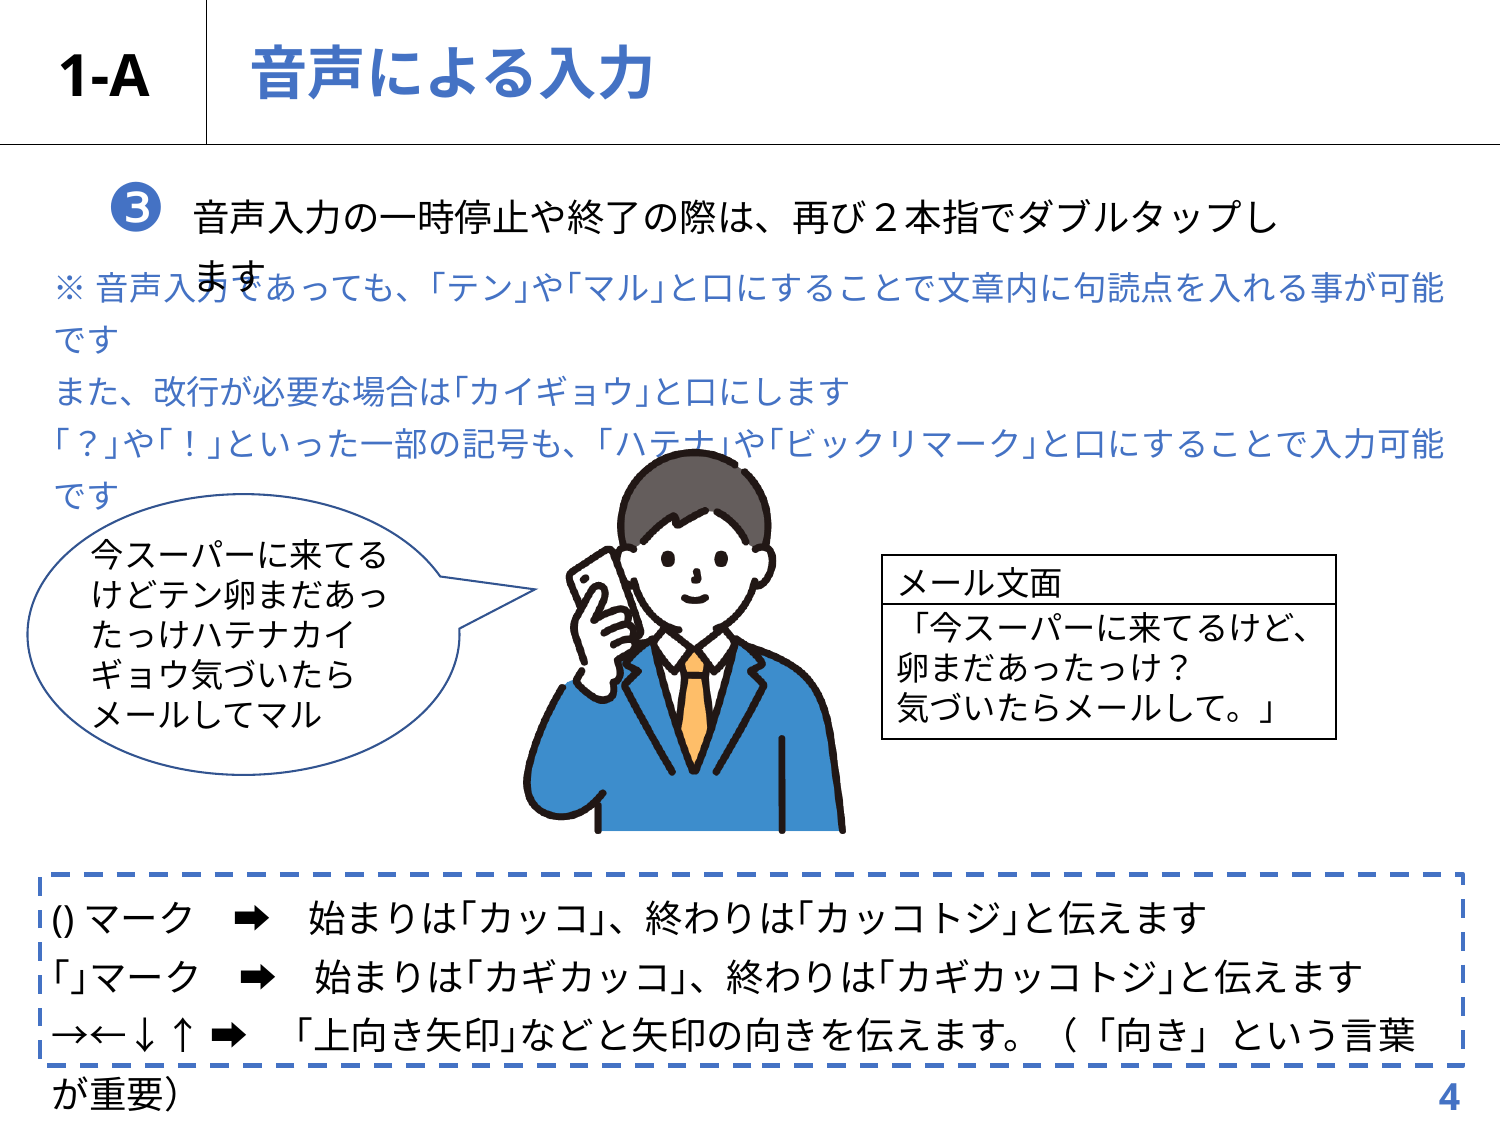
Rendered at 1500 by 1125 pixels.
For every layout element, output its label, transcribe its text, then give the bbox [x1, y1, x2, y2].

text_box メール文面 [881, 554, 1337, 605]
text_box ❸ [91, 157, 168, 252]
text_box ※音声入力であっても、｢テン｣や｢マル｣と口にすることで文章内に句読点を入れる事が可能です また、改行が必要な場合は｢カイギョウ｣と口にします ｢？｣や｢！｣といった一部の記号も、｢ハテナ｣や｢ビックリマーク｣と口にすることで入力可能です [38, 243, 1462, 523]
text_box 今スーパーに来てる けどテン卵まだあったっけハテナカイギョウ気づいたらメールしてマル [26, 493, 523, 776]
text_box ()マーク ➡ 始まりは｢カッコ｣、終わりは｢カッコトジ｣と伝えます ｢｣マーク ➡ 始まりは｢カギカッコ｣、終わりは｢カギカッコトジ｣と伝えます →←↓↑ ➡ ｢上向き矢印｣などと矢印の向きを伝えます。（「向き」という言葉が重要） [39, 874, 1463, 1066]
text_box 4 [1402, 1065, 1497, 1125]
title 1-A [0, 0, 207, 147]
picture [523, 448, 846, 834]
text_box 「今スーパーに来てるけど、卵まだあったっけ？ 気づいたらメールして。」 [881, 605, 1337, 740]
text_box 音声による入力 [230, 24, 1459, 119]
text_box 音声入力の一時停止や終了の際は、再び２本指でダブルタップします [177, 173, 1326, 306]
